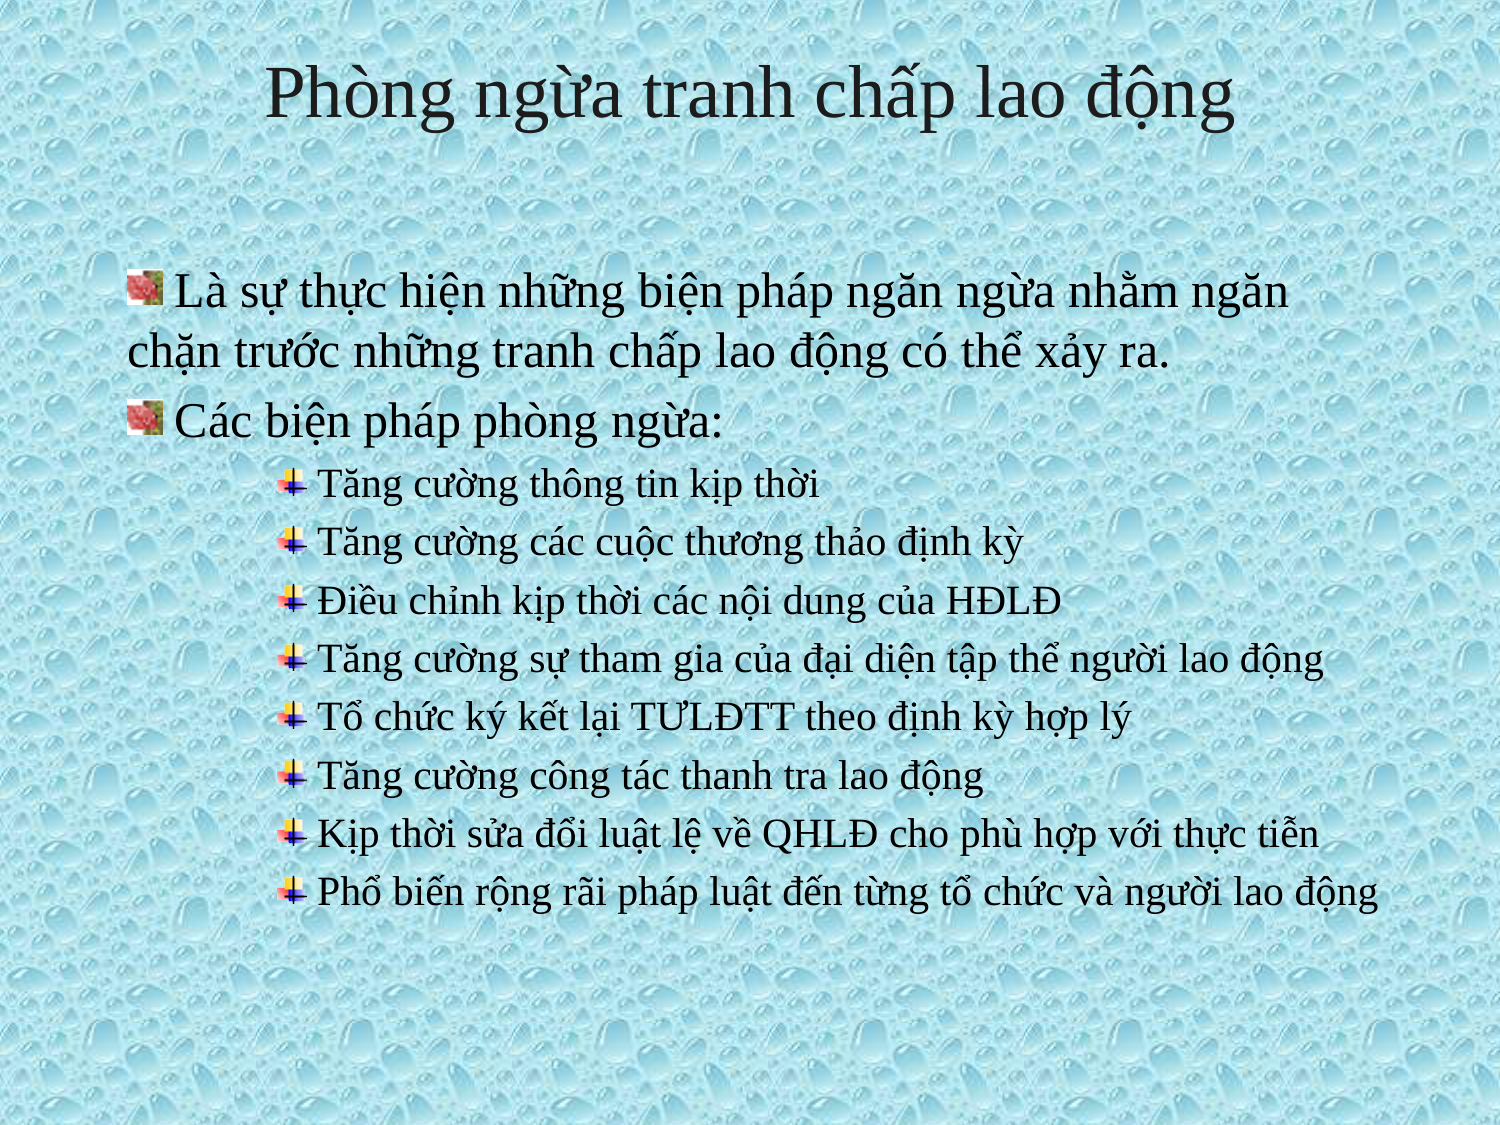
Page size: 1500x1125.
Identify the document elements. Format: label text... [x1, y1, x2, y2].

title Phòng ngừa tranh chấp lao động [112, 0, 1388, 176]
picture [0, 0, 1500, 1125]
subtitle Là sự thực hiện những biện pháp ngăn ngừa nhằm ngăn chặn trước những tranh chấp lao động có thể xảy ra. Các biện pháp phòng ngừa: Tăng cường thông tin kịp thời Tăng cường các cuộc thương thảo định kỳ Điều chỉnh kịp thời các nội dung của HĐLĐ Tăng cường sự tham gia của đại diện tập thể người lao động Tổ chức ký kết lại TƯLĐTT theo định kỳ hợp lý Tăng cường công tác thanh tra lao động Kịp thời sửa đổi luật lệ về QHLĐ cho phù hợp với thực tiễn Phổ biến rộng rãi pháp luật đến từng tổ chức và người lao động [112, 249, 1401, 976]
